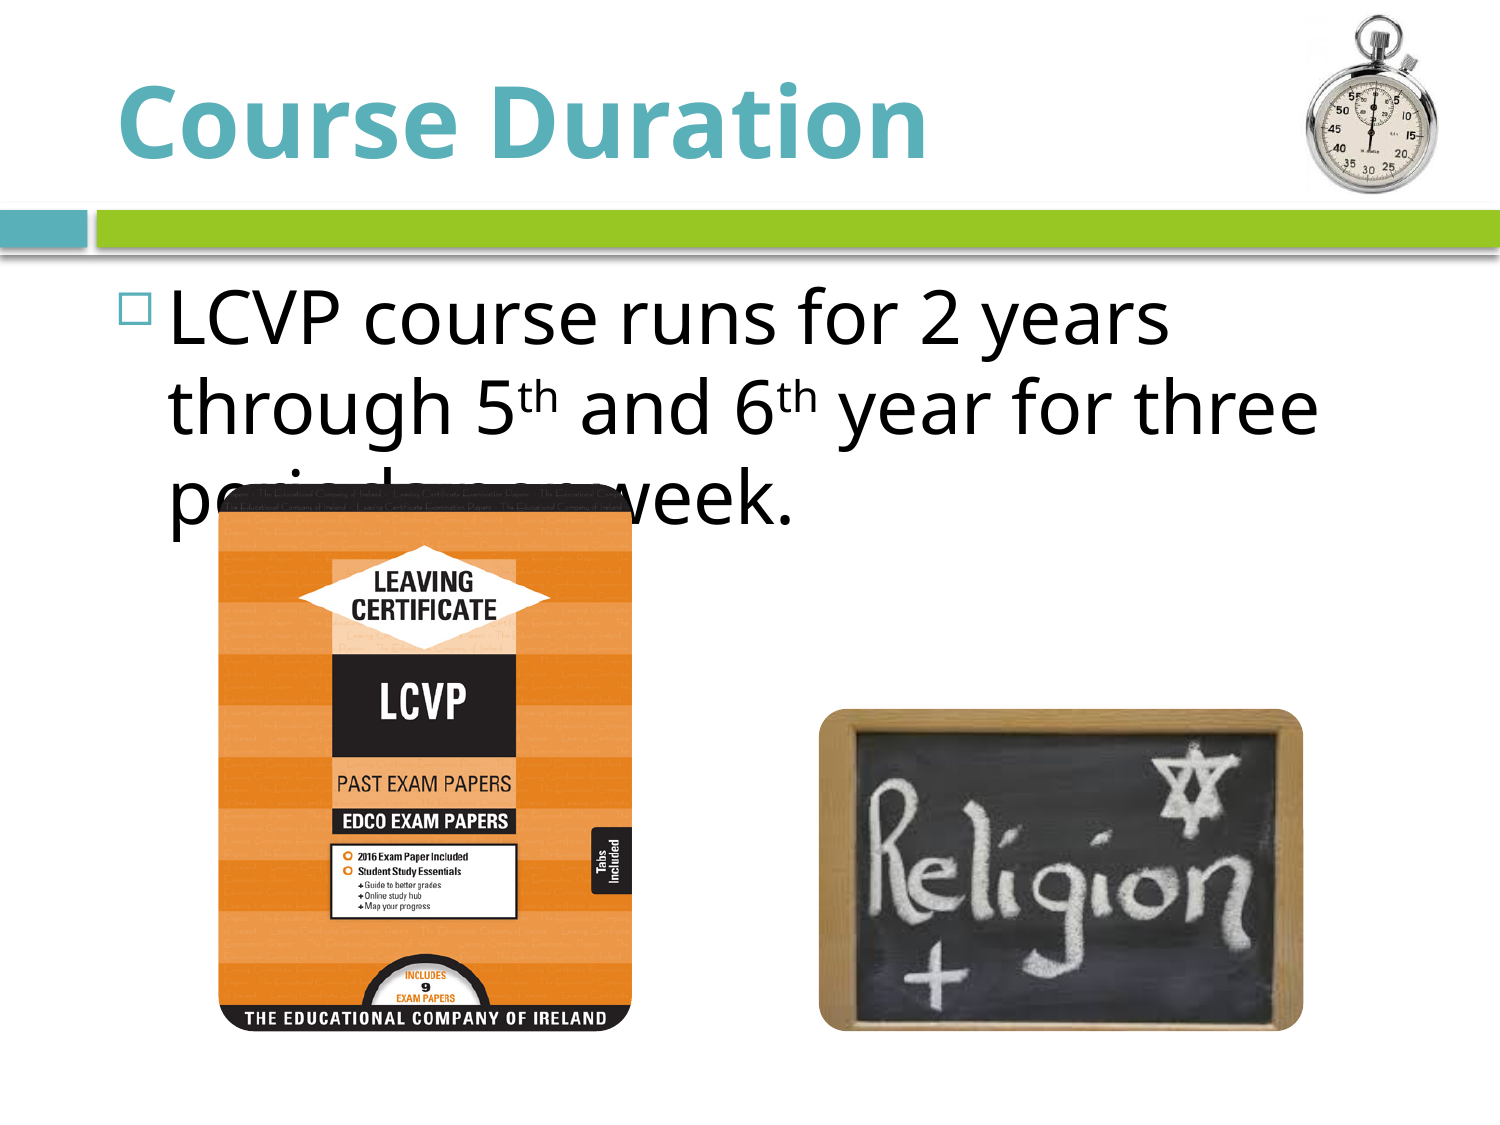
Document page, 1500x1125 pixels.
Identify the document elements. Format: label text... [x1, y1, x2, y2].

picture [818, 708, 1304, 1032]
title Course Duration [100, 37, 1295, 200]
picture [1299, 11, 1443, 195]
picture [218, 483, 633, 1032]
list LCVP course runs for 2 years through 5th and 6th year for three periods per week. [100, 262, 1438, 1000]
